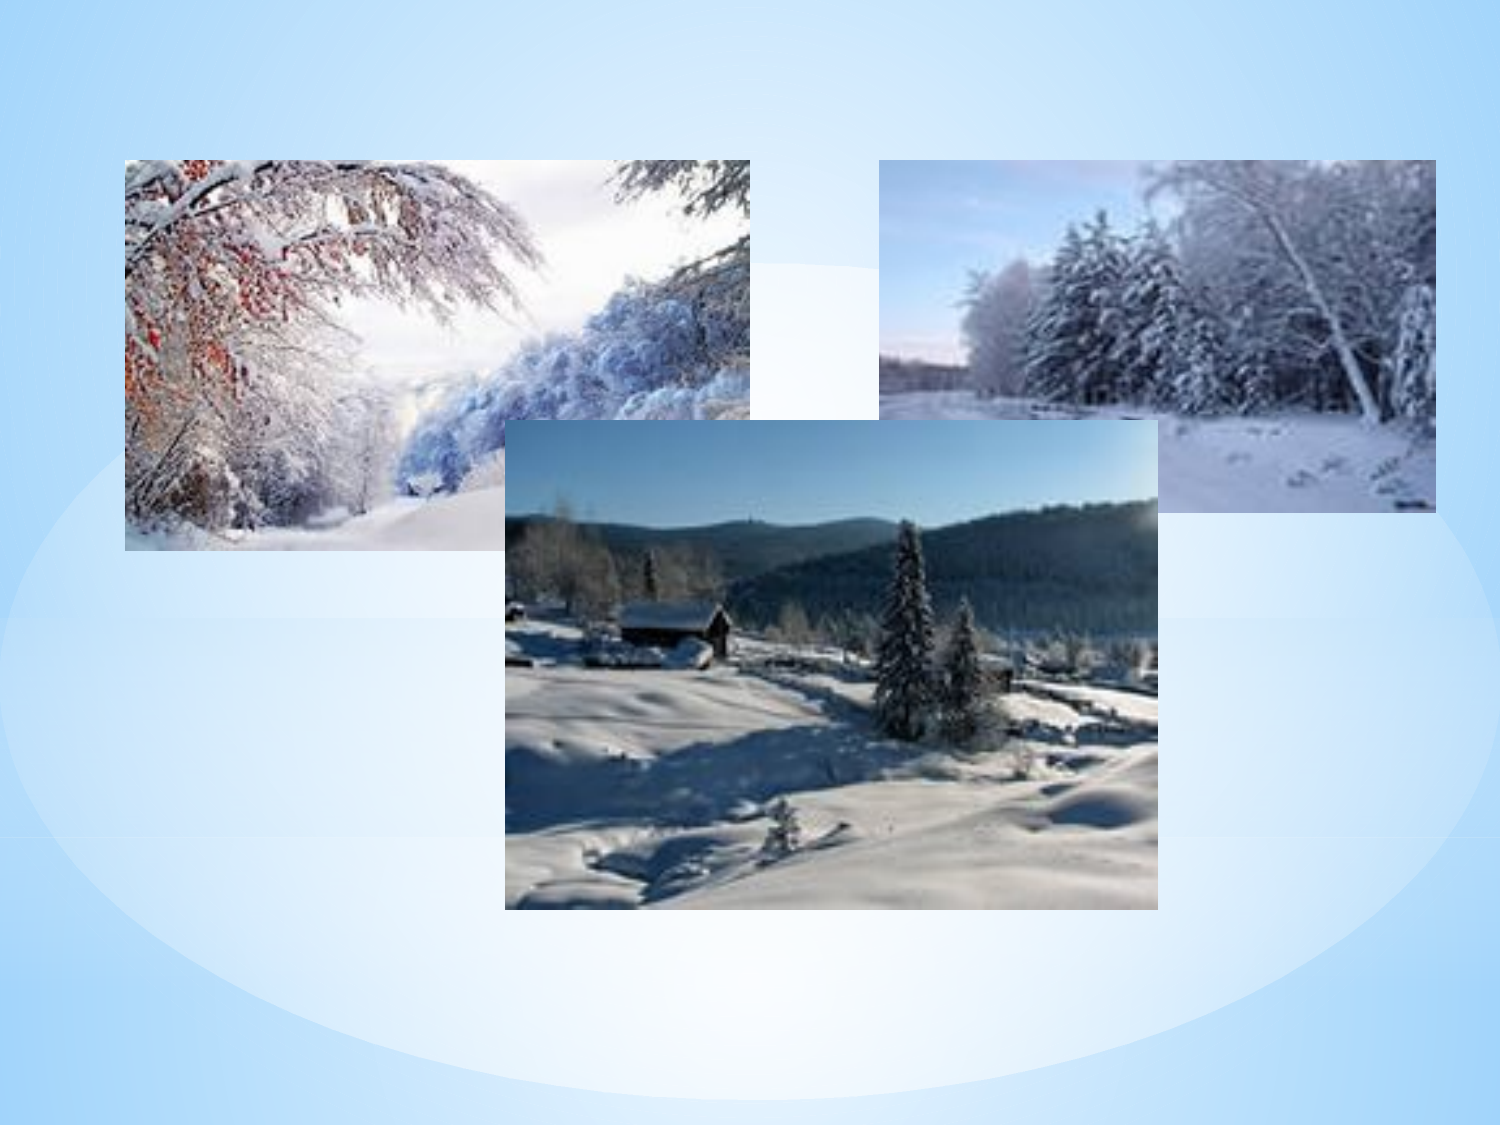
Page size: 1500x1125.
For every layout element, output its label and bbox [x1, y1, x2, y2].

picture [125, 160, 1436, 911]
